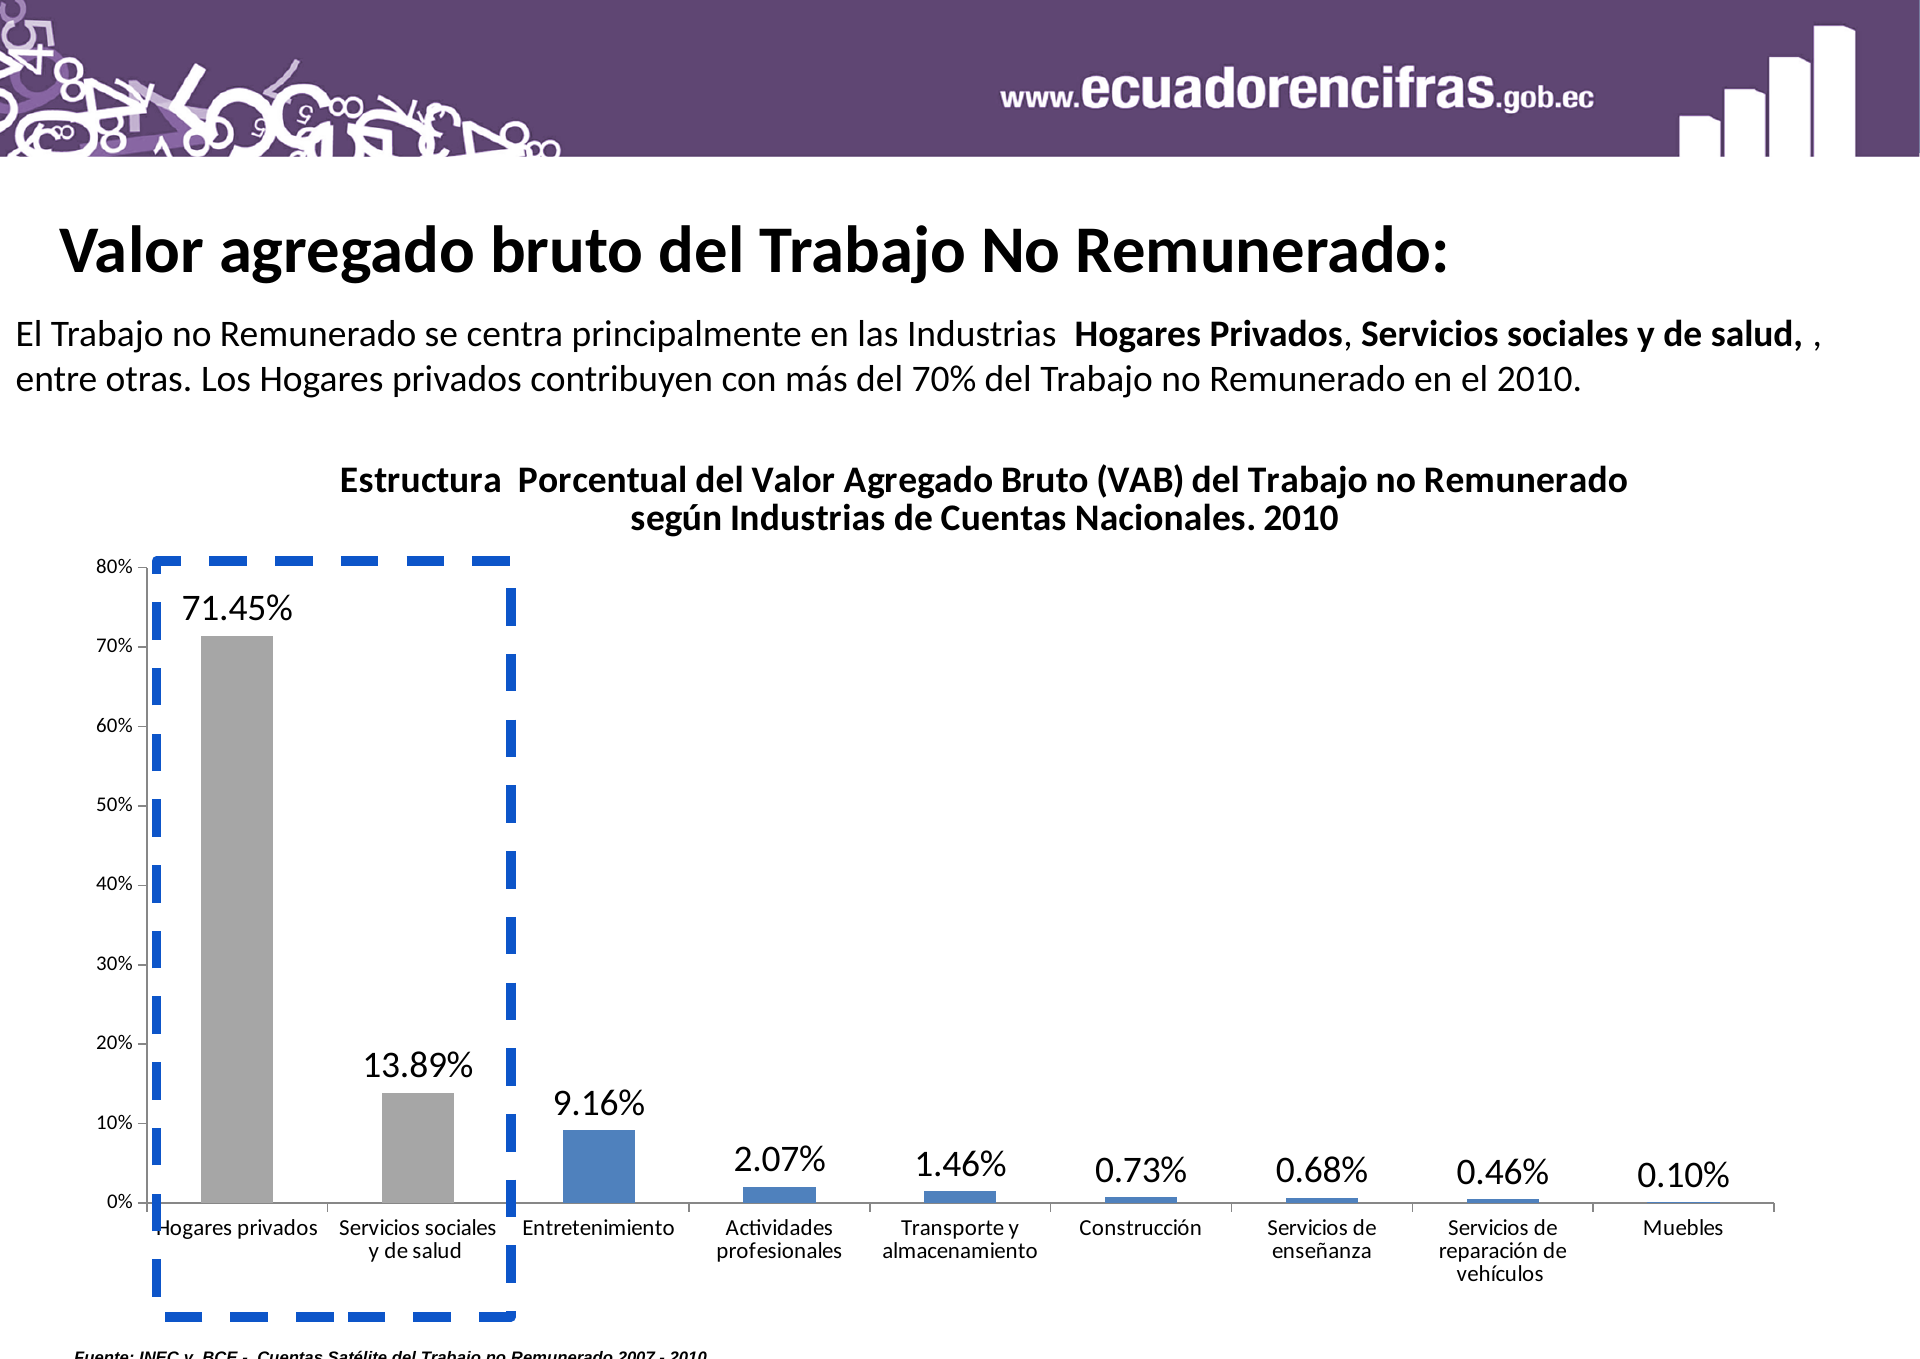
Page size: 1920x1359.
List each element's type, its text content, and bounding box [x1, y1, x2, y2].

chart [61, 442, 1775, 1318]
text_box Valor agregado bruto del Trabajo No Remunerado: [44, 198, 1811, 294]
picture [0, 0, 1920, 1359]
table_header Fuente: INEC y BCE -. Cuentas Satélite del Trabajo no Remunerado 2007 - 2010 [74, 1336, 1350, 1359]
text_box El Trabajo no Remunerado se centra principalmente en las Industrias Hogares Privados, Servicios sociales y de salud, , entre otras. Los Hogares privados contribuyen con más del 70% del Trabajo no Remunerado en el 2010. [0, 301, 1871, 406]
